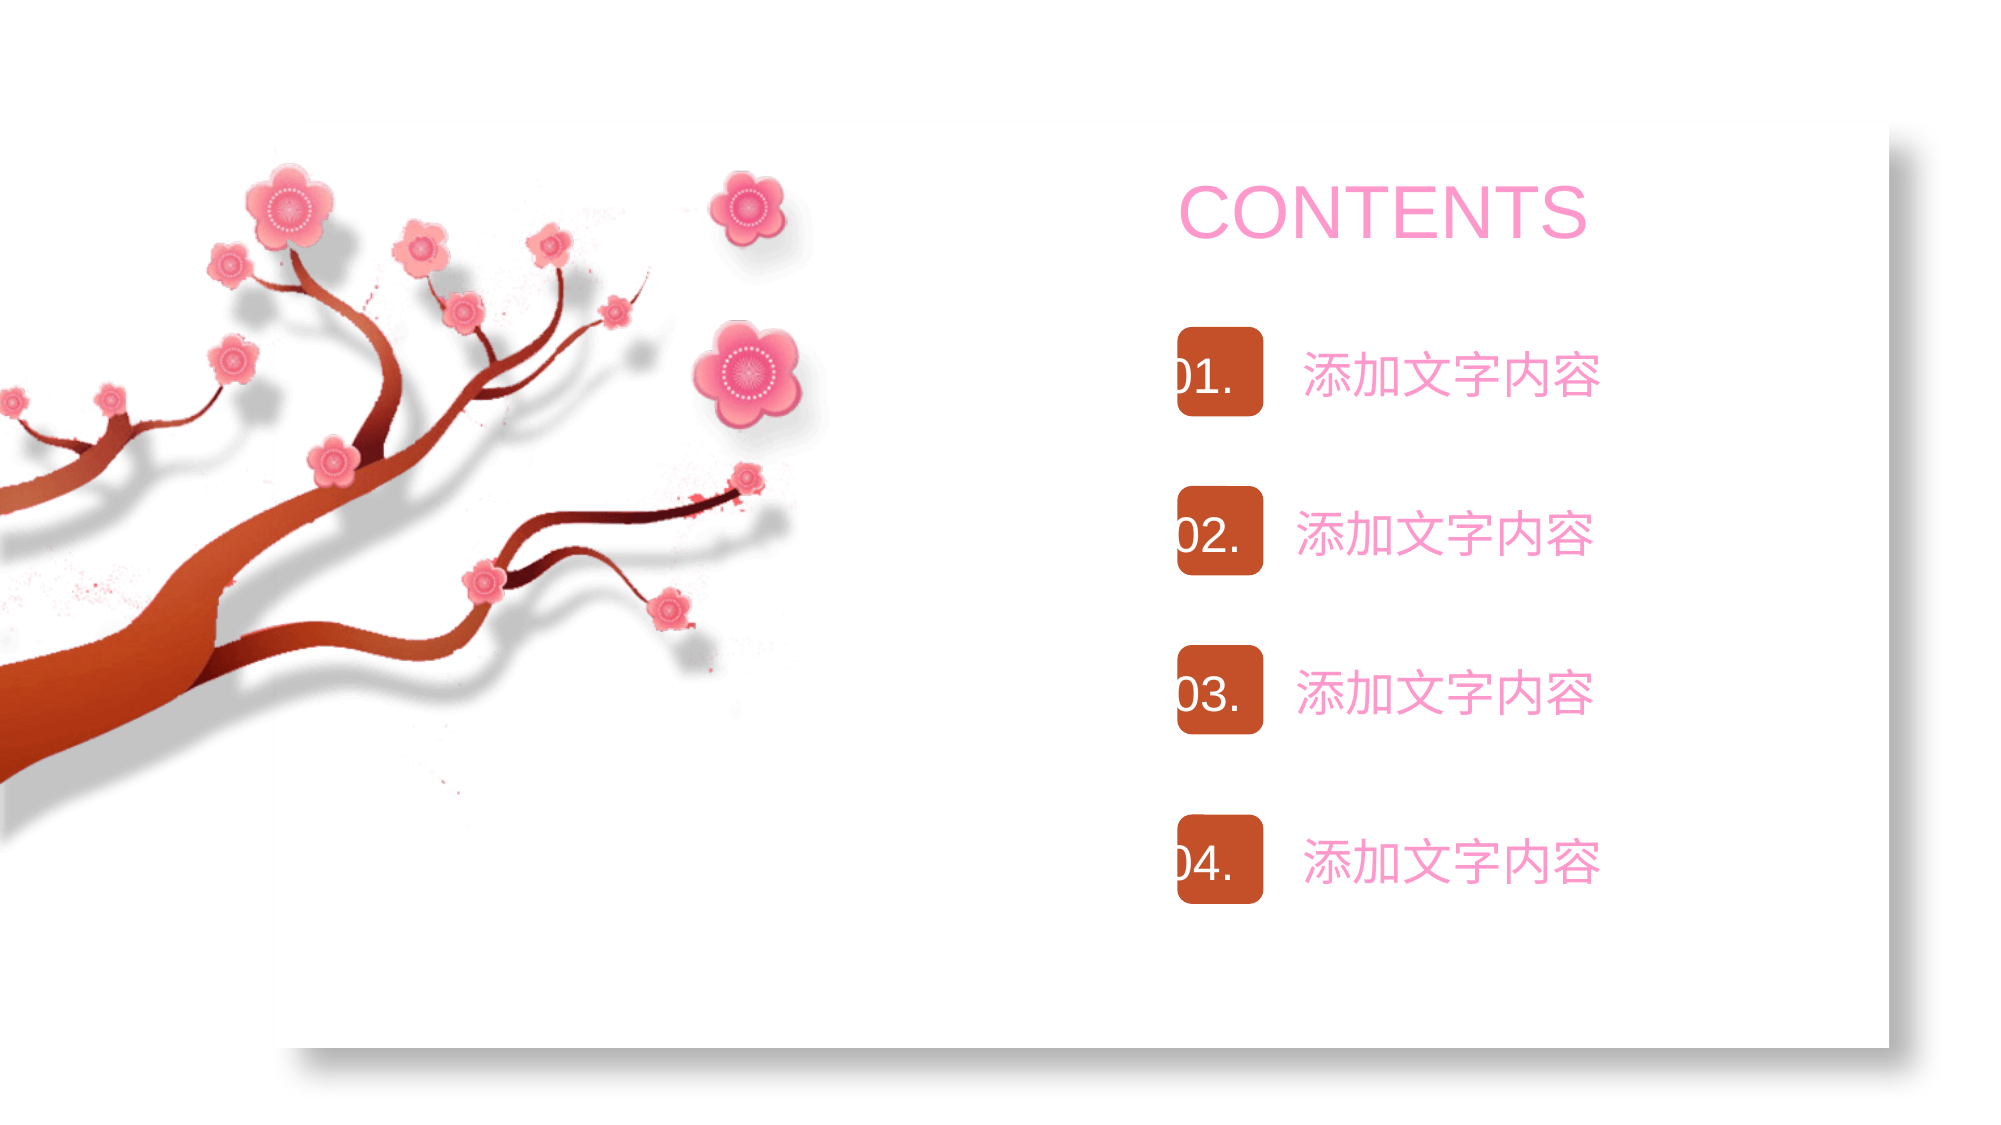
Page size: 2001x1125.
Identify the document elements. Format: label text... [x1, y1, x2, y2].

text_box 04. 添加文字内容 [1109, 823, 1659, 959]
text_box [891, 121, 1890, 1049]
text_box [1177, 484, 1263, 494]
text_box [1177, 643, 1263, 653]
text_box 02. 添加文字内容 [1109, 494, 1659, 630]
text_box CONTENTS [1145, 156, 1623, 262]
text_box 03. 添加文字内容 [1109, 653, 1659, 789]
text_box [1177, 325, 1263, 335]
text_box [1179, 411, 1262, 418]
text_box [1177, 813, 1264, 823]
text_box 01. 添加文字内容 [1109, 335, 1659, 411]
picture [0, 0, 891, 1089]
